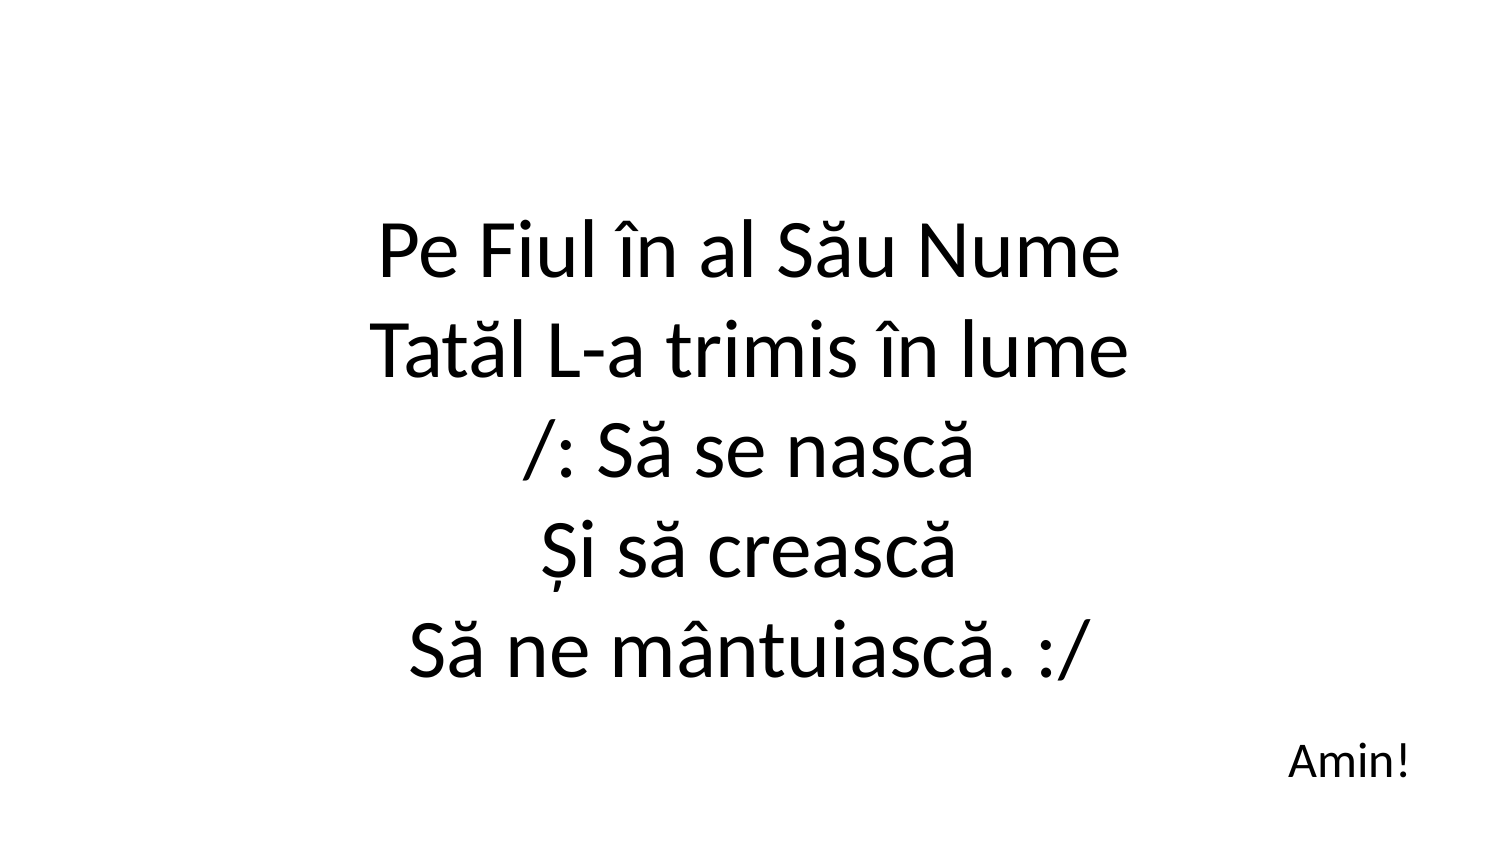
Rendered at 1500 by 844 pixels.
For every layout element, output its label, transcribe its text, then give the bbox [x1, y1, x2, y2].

text_box Pe Fiul în al Său Nume Tatăl L-a trimis în lume /: Să se nască Și să crească Să ne mântuiască. :/ [354, 142, 1146, 702]
text_box Amin! [1273, 674, 1427, 795]
